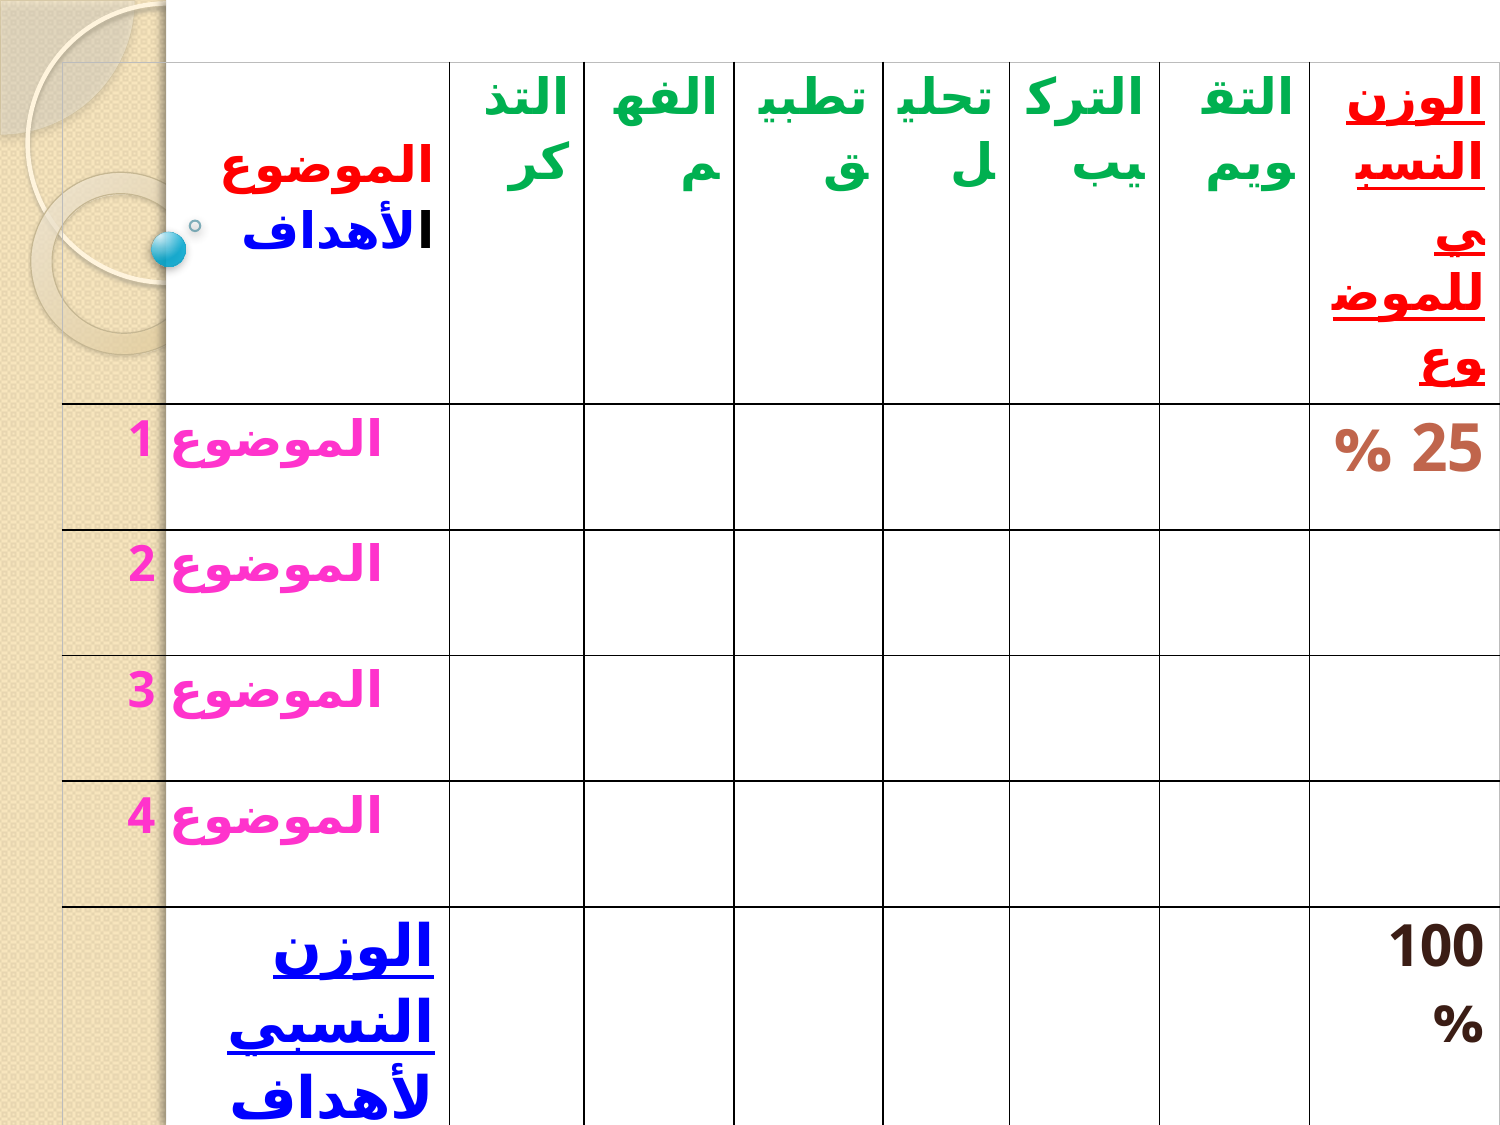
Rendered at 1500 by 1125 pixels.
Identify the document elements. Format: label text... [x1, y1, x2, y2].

table_cell [585, 656, 733, 780]
table_cell [1010, 782, 1159, 906]
table_cell [450, 656, 583, 780]
table_cell [1010, 405, 1159, 529]
table_cell [884, 531, 1009, 655]
table_header الموضوع الأهداف [63, 63, 449, 403]
table_cell [1010, 908, 1159, 1125]
table_cell [735, 531, 882, 655]
table_cell الموضوع 3 [63, 656, 449, 780]
table_header التقويم [1160, 63, 1309, 403]
table_header الوزن النسبي للموضوع [1310, 63, 1499, 403]
table_cell [1160, 405, 1309, 529]
table_cell 100 % [1310, 908, 1499, 1125]
table_cell 25 % [1310, 405, 1499, 529]
table_cell [450, 908, 583, 1125]
table_cell [735, 908, 882, 1125]
table_cell [450, 531, 583, 655]
table_cell الموضوع 1 [63, 405, 449, 529]
table_cell [585, 908, 733, 1125]
table_cell [884, 908, 1009, 1125]
table_cell [450, 782, 583, 906]
table_header التركيب [1010, 63, 1159, 403]
table_cell [585, 782, 733, 906]
table_cell الموضوع 2 [63, 531, 449, 655]
table_cell [1160, 782, 1309, 906]
table_cell [1160, 656, 1309, 780]
table_cell [1010, 531, 1159, 655]
table_cell [735, 782, 882, 906]
table_cell [1160, 908, 1309, 1125]
table_cell [585, 405, 733, 529]
table_header تحليل [884, 63, 1009, 403]
table_header التذكر [450, 63, 583, 403]
table_cell [735, 656, 882, 780]
table_cell [450, 405, 583, 529]
table_cell [735, 405, 882, 529]
table_cell [884, 405, 1009, 529]
table_cell الوزن النسبي لأهداف [63, 908, 449, 1125]
table_cell [585, 531, 733, 655]
table_header الفهم [585, 63, 733, 403]
table_cell [884, 656, 1009, 780]
table_cell [1160, 531, 1309, 655]
table_cell [1310, 782, 1499, 906]
table_cell [1010, 656, 1159, 780]
table_cell [884, 782, 1009, 906]
table_header تطبيق [735, 63, 882, 403]
table_cell [1310, 656, 1499, 780]
table_cell [1310, 531, 1499, 655]
table_cell الموضوع 4 [63, 782, 449, 906]
